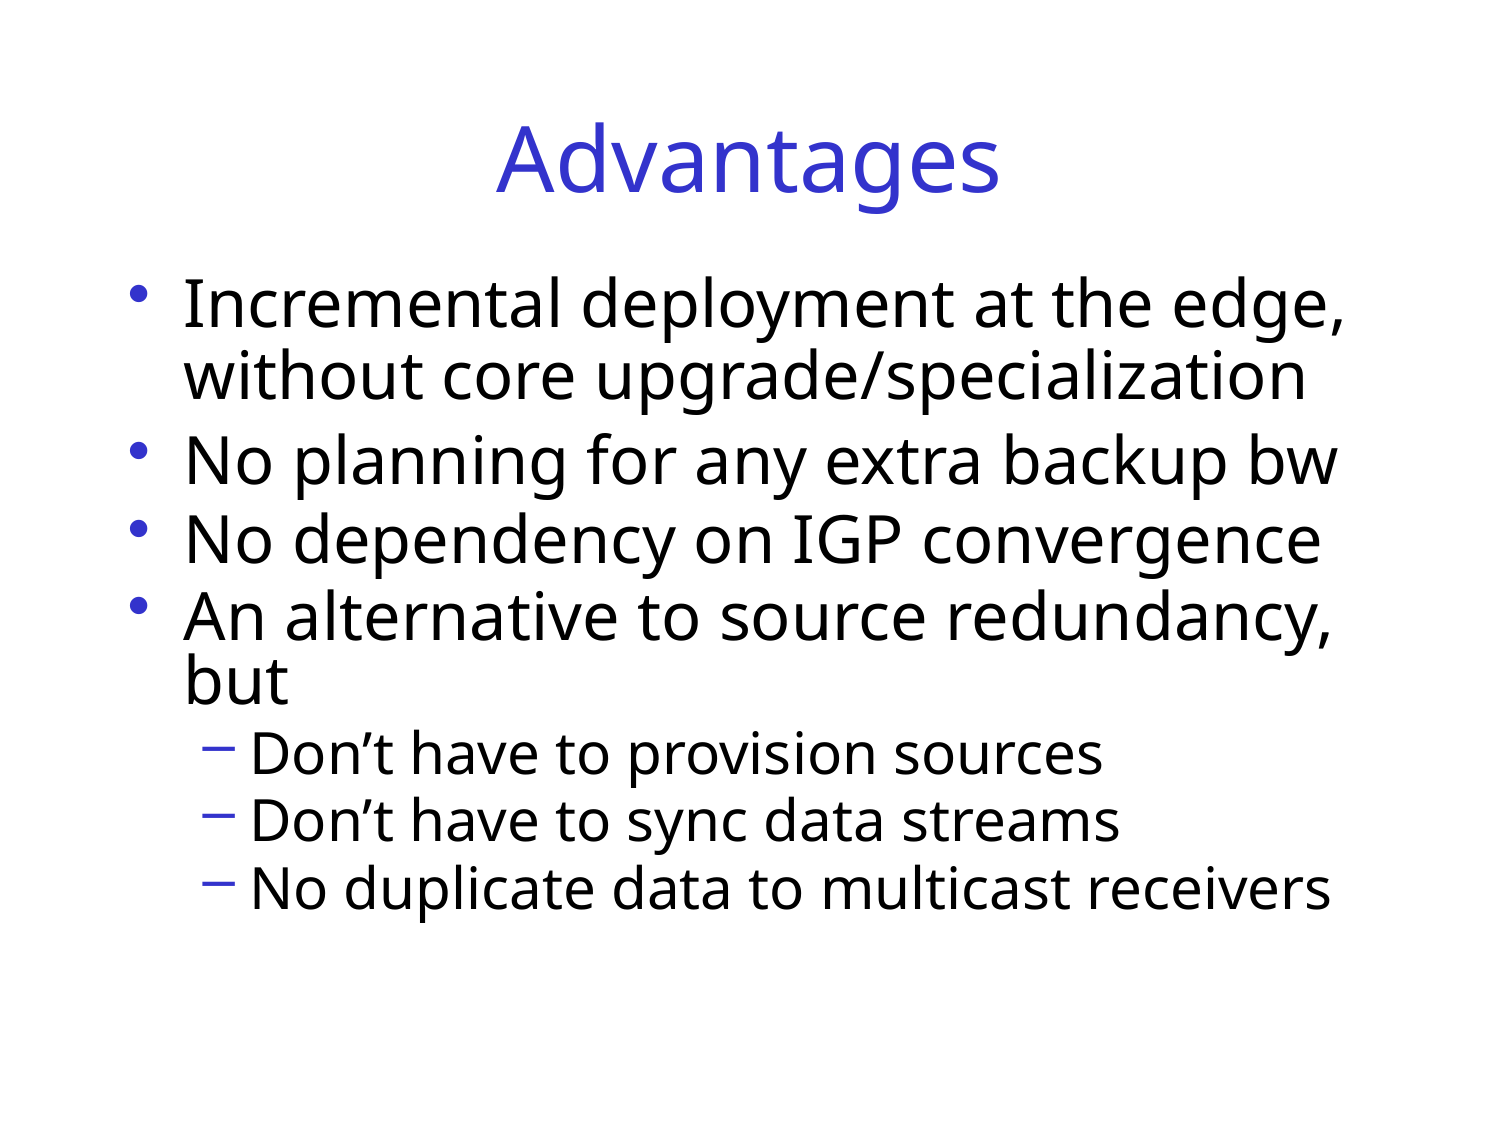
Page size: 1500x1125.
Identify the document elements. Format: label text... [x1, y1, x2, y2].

list Incremental deployment at the edge, without core upgrade/specialization No planning for any extra backup bw No dependency on IGP convergence An alternative to source redundancy, but Don’t have to provision sources Don’t have to sync data streams No duplicate data to multicast receivers [112, 262, 1388, 938]
title Advantages [112, 62, 1388, 251]
